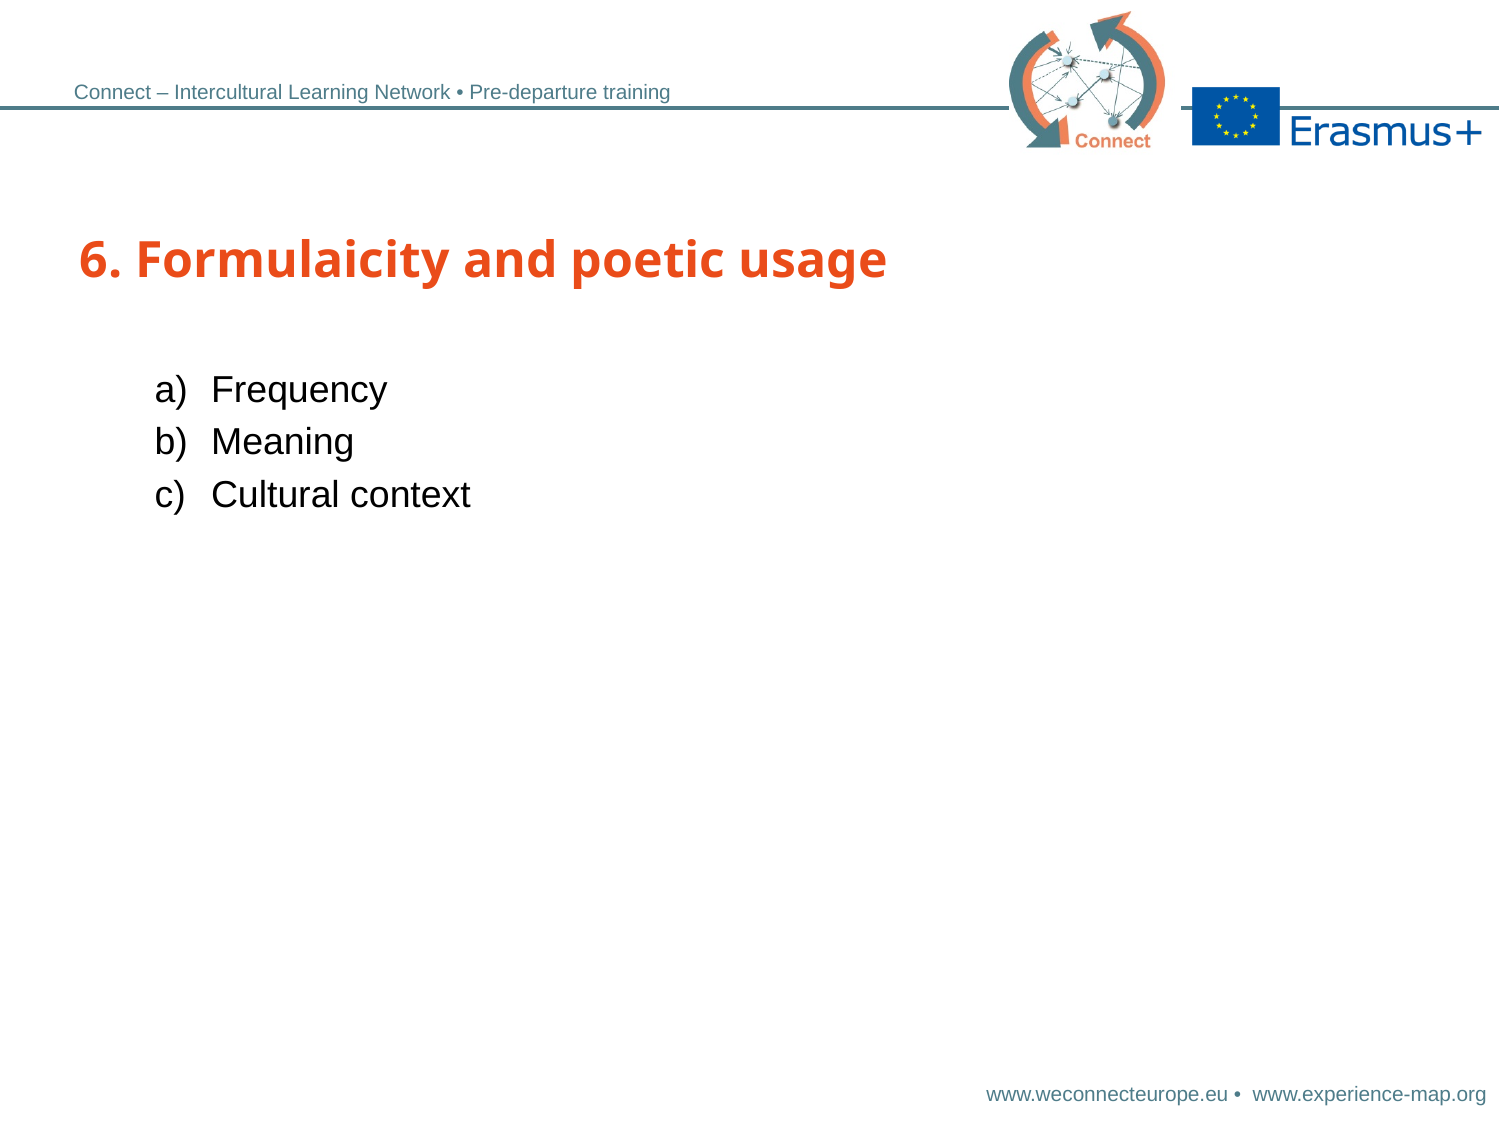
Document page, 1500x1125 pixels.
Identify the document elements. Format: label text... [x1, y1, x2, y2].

picture [1009, 11, 1498, 162]
list 6. Formulaicity and poetic usage Frequency Meaning Cultural context [64, 219, 1390, 908]
